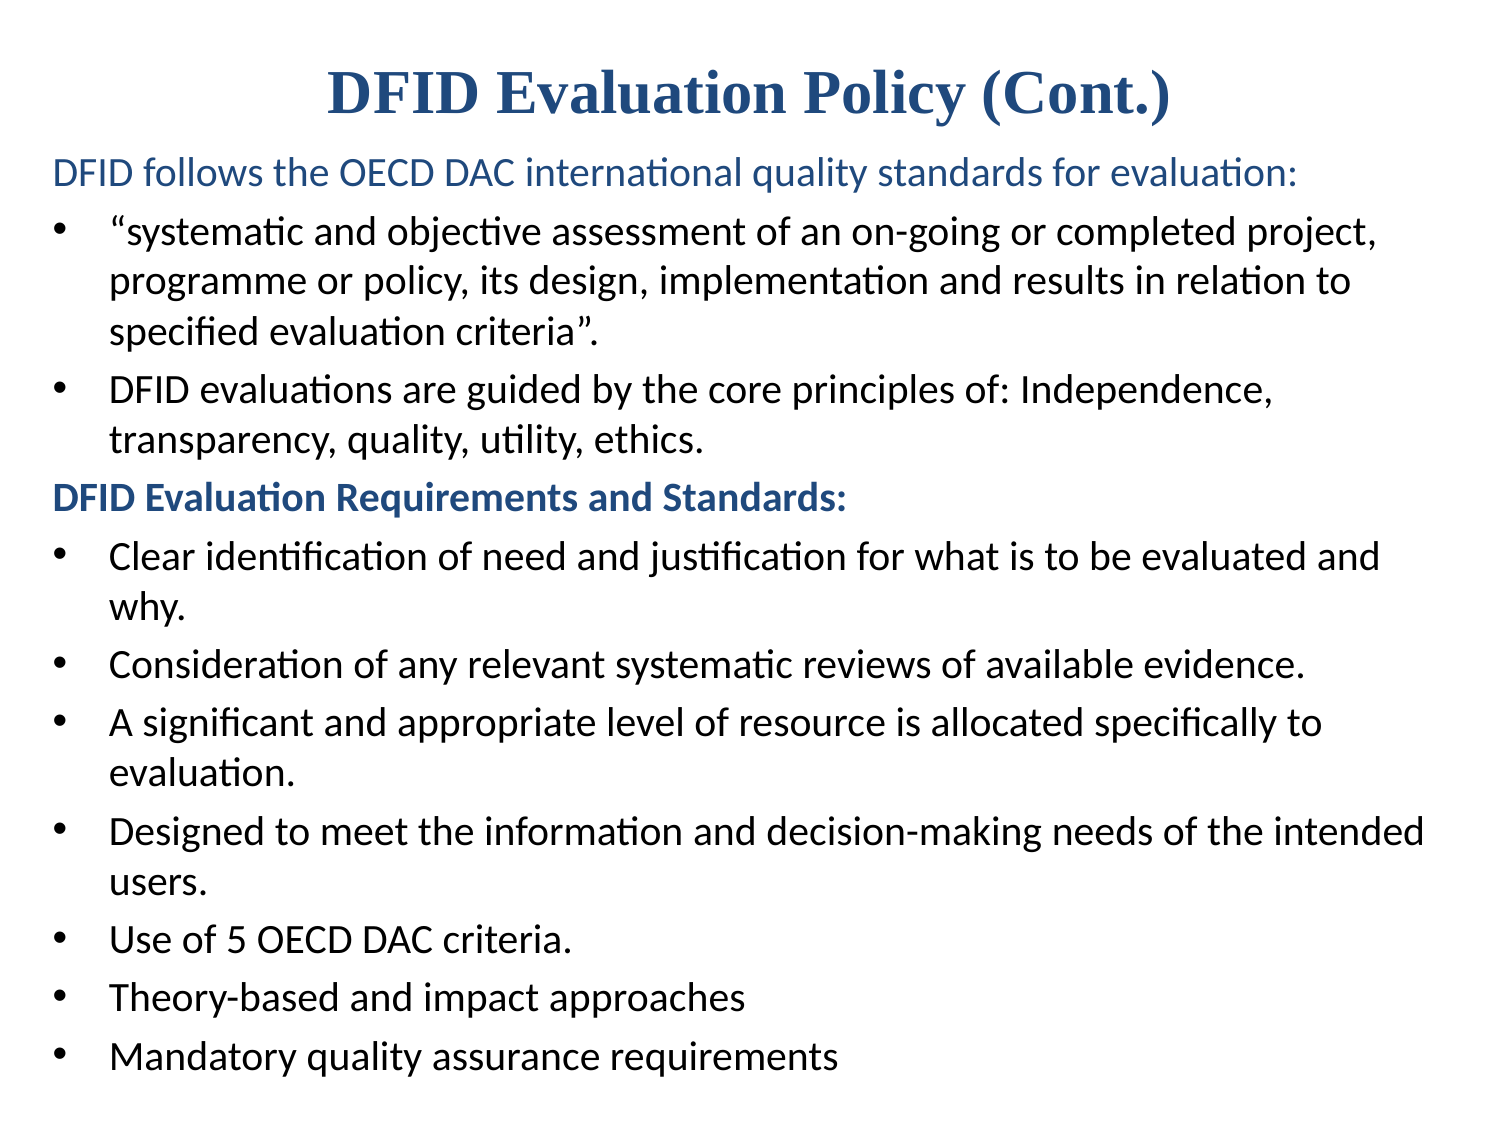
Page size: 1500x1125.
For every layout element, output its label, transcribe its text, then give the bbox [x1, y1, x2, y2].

list DFID follows the OECD DAC international quality standards for evaluation: “systematic and objective assessment of an on-going or completed project, programme or policy, its design, implementation and results in relation to specified evaluation criteria”. DFID evaluations are guided by the core principles of: Independence, transparency, quality, utility, ethics. DFID Evaluation Requirements and Standards: Clear identification of need and justification for what is to be evaluated and why. Consideration of any relevant systematic reviews of available evidence. A significant and appropriate level of resource is allocated specifically to evaluation. Designed to meet the information and decision-making needs of the intended users. Use of 5 OECD DAC criteria. Theory-based and impact approaches Mandatory quality assurance requirements For an evaluation to be classified as such, it must fulfil the 3 conditions of independence, transparency and robust methodology. Relevance – extent to which objectives of a development initiative are consistent with the needs of those it intends to benefit. Effectiveness – extent to which the planned results were achieved, or are expected to be achieved. Efficiency – measure of how economically resources/inputs (funds/expertise/time) are converted into results. Sustainability – actual or probable continuation of benefits from an inititative after major development assistance has been completed. Impact – positive and negative, primary and secondary effects, direct/indirect, intended/unintended. Recognition that not all criteria applied in every case, although each study should define which criteria were chosen and why, as well as the methods used to gather and analyse the data. Mandatory for all evaluations to be independently QA’d during the design phase (entry) and at the draft final report (exit) stage. [37, 137, 1463, 1076]
title DFID Evaluation Policy (Cont.) [74, 44, 1426, 137]
